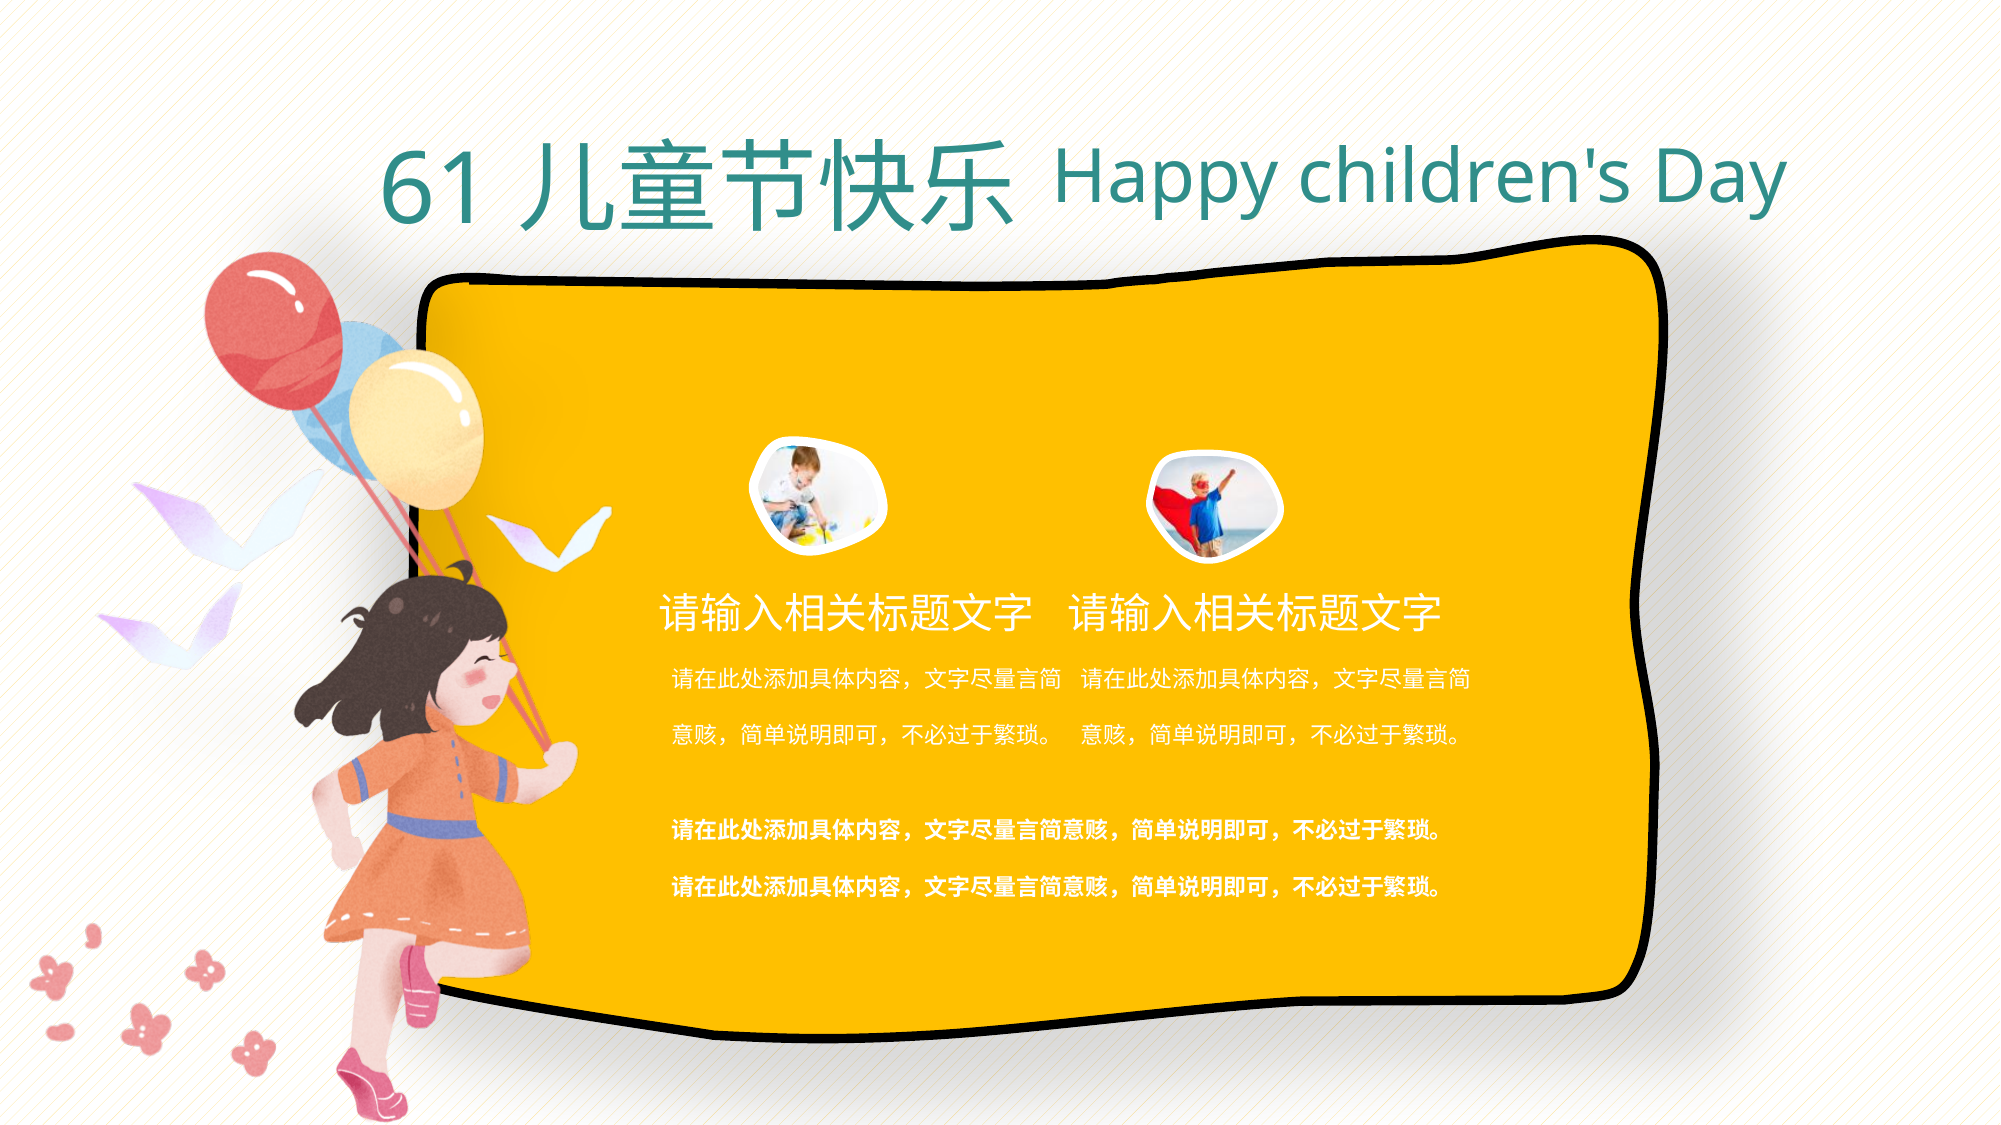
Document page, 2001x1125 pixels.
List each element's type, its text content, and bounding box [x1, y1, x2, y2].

text_box 请在此处添加具体内容，文字尽量言简意赅，简单说明即可，不必过于繁琐。 [1065, 627, 1497, 756]
text_box 请输入相关标题文字 [884, 579, 1050, 645]
text_box 61儿童节快乐 [364, 115, 1033, 251]
text_box [884, 238, 1665, 1039]
text_box 请在此处添加具体内容，文字尽量言简意赅，简单说明即可，不必过于繁琐。 请在此处添加具体内容，文字尽量言简意赅，简单说明即可，不必过于繁琐。 [884, 779, 1557, 964]
text_box 请在此处添加具体内容，文字尽量言简意赅，简单说明即可，不必过于繁琐。 [884, 627, 1065, 756]
text_box 请输入相关标题文字 [1053, 579, 1459, 645]
text_box [1148, 451, 1282, 562]
text_box Happy children's Day [1037, 120, 1803, 226]
picture [0, 154, 884, 1125]
